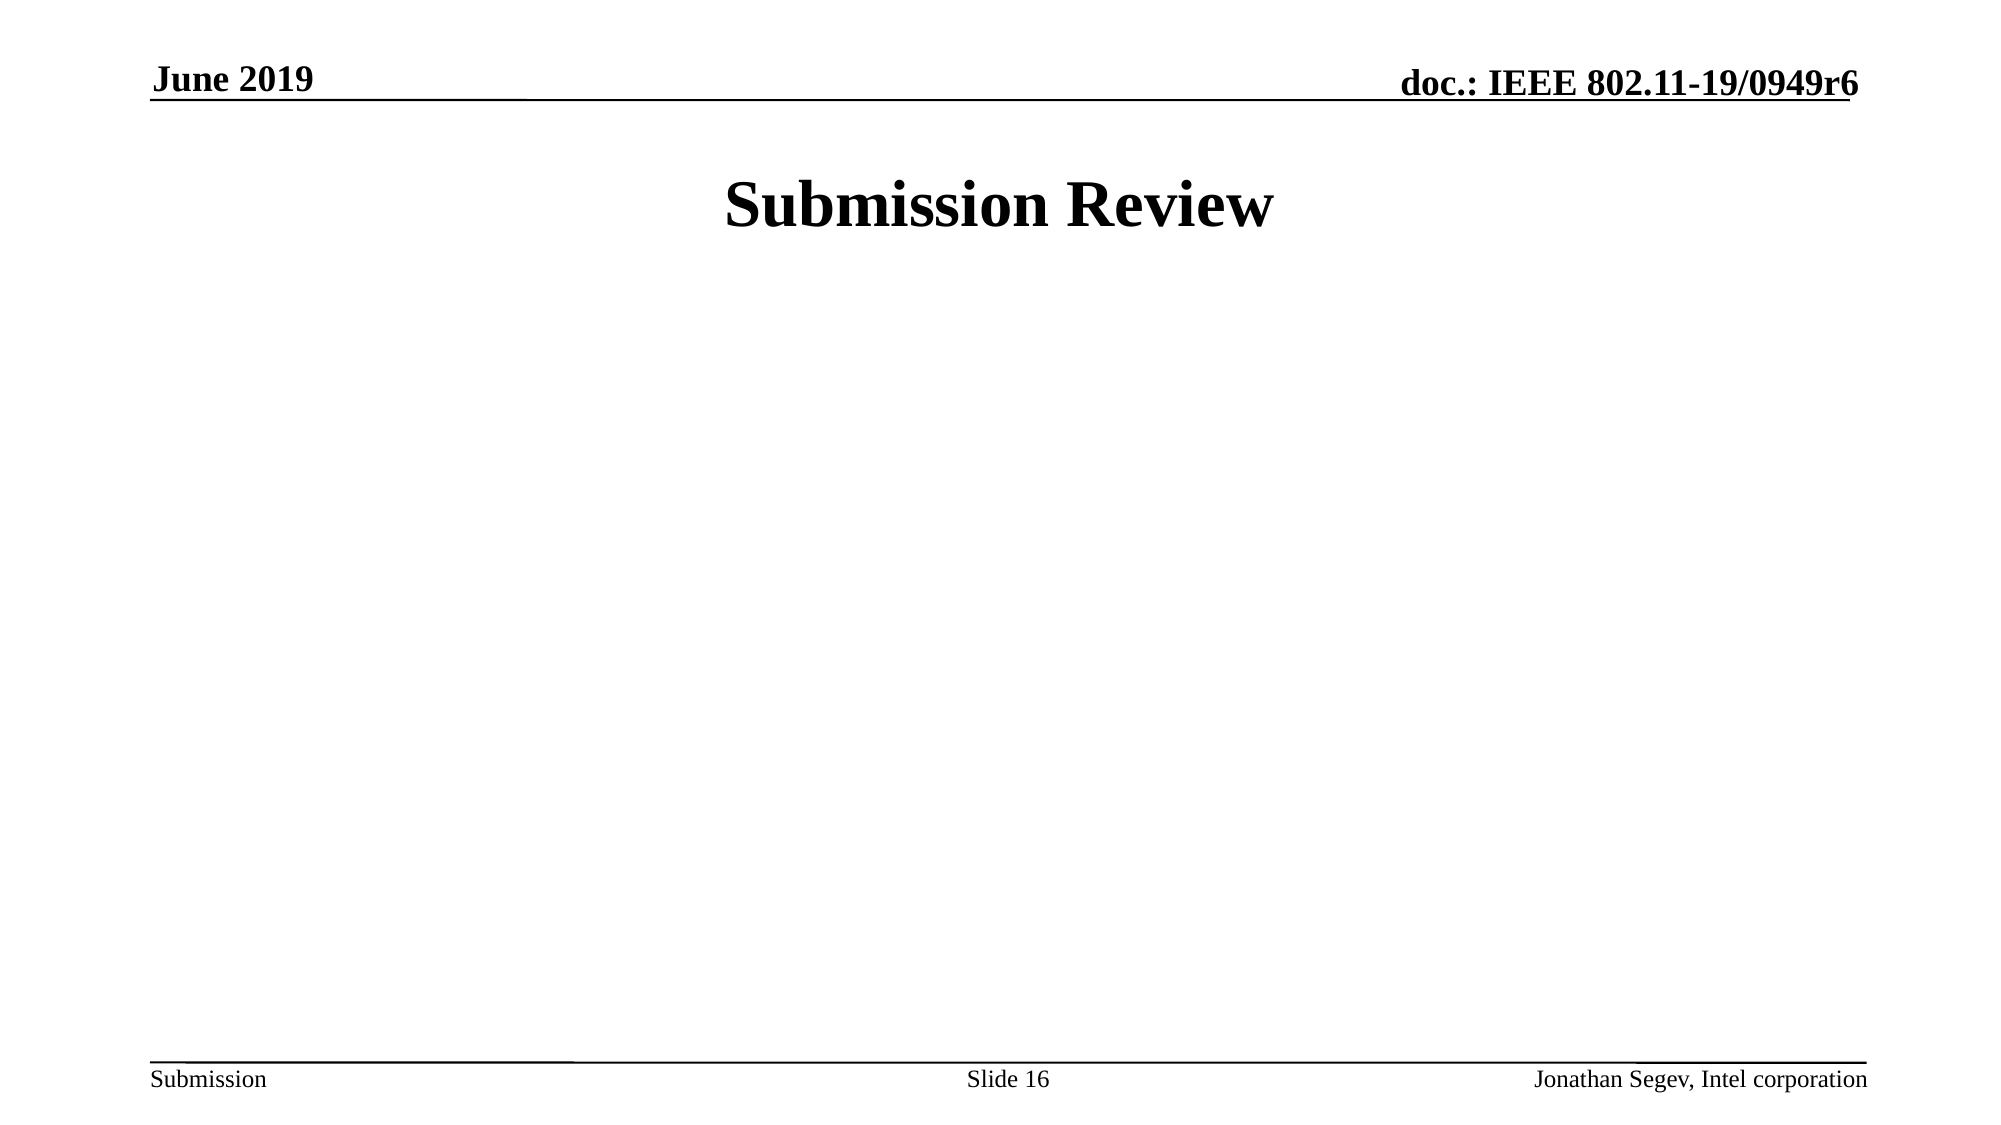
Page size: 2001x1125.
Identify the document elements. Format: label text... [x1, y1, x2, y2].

title Submission Review [149, 112, 1850, 288]
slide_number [152, 54, 563, 100]
slide_number Slide 16 [950, 1061, 1067, 1123]
footer Jonathan Segev, Intel corporation [1171, 1061, 1869, 1093]
